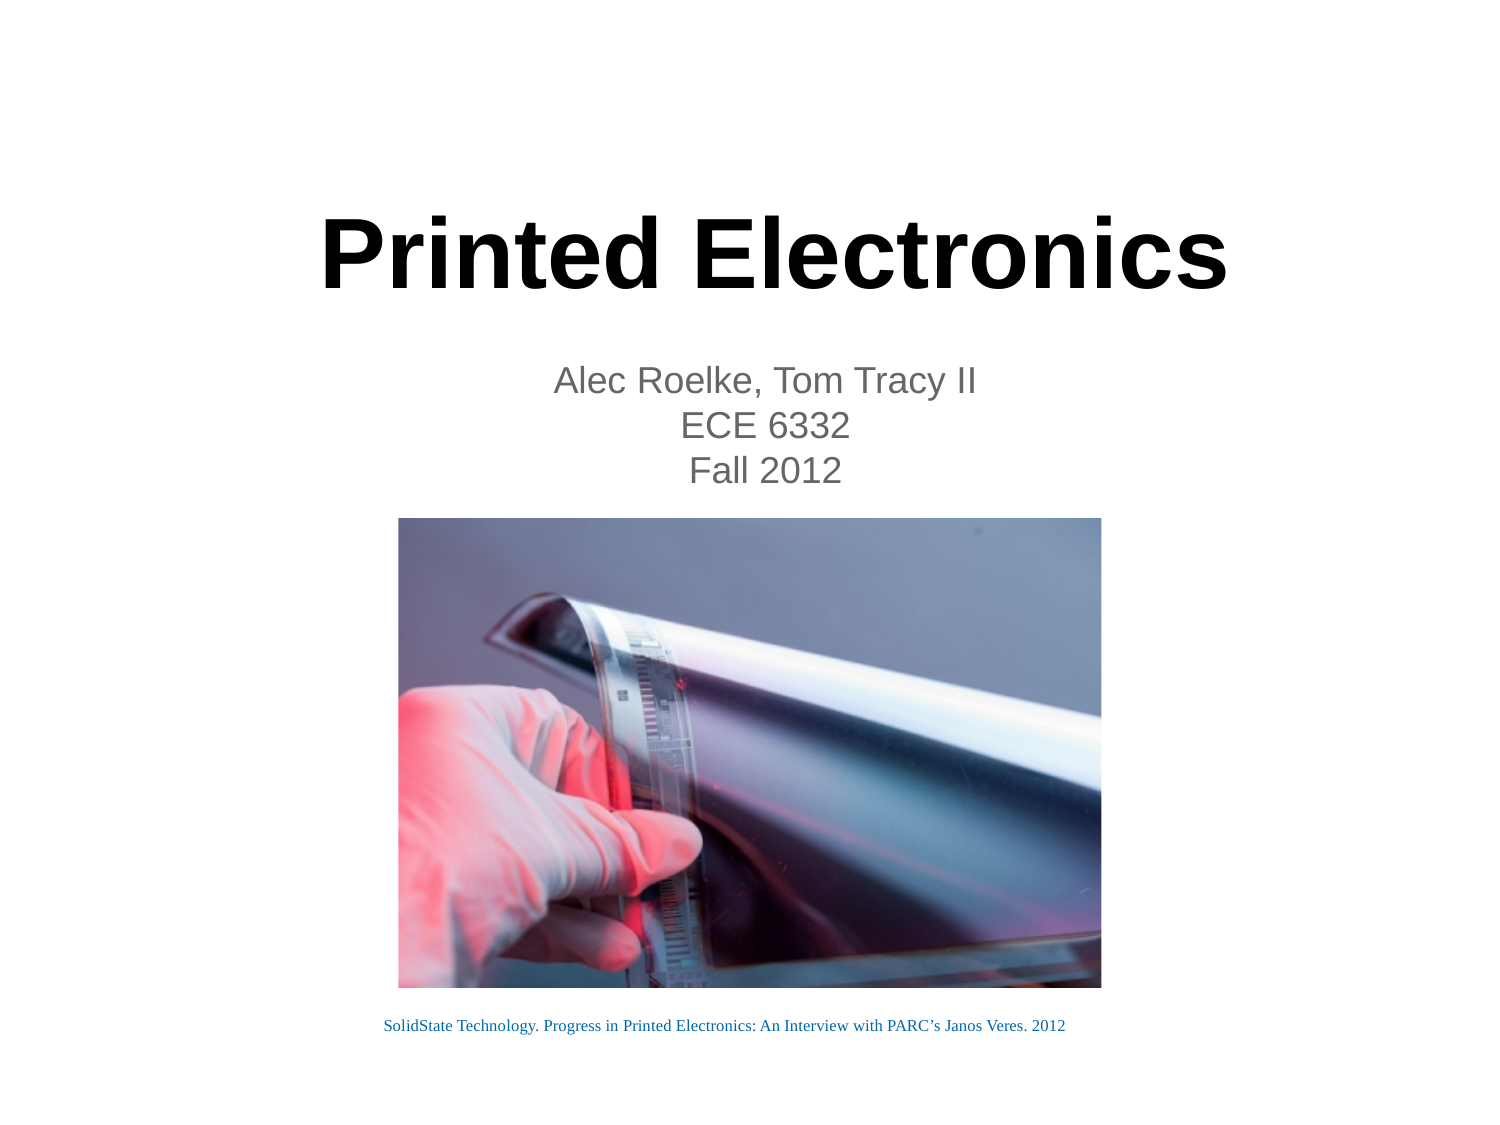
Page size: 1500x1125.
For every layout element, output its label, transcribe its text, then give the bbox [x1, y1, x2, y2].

subtitle Alec Roelke, Tom Tracy II ECE 6332 Fall 2012 [112, 341, 1388, 1024]
title Printed Electronics [112, 106, 1388, 324]
text_box SolidState Technology. Progress in Printed Electronics: An Interview with PARC’s Janos Veres. 2012 [368, 1024, 1271, 1047]
